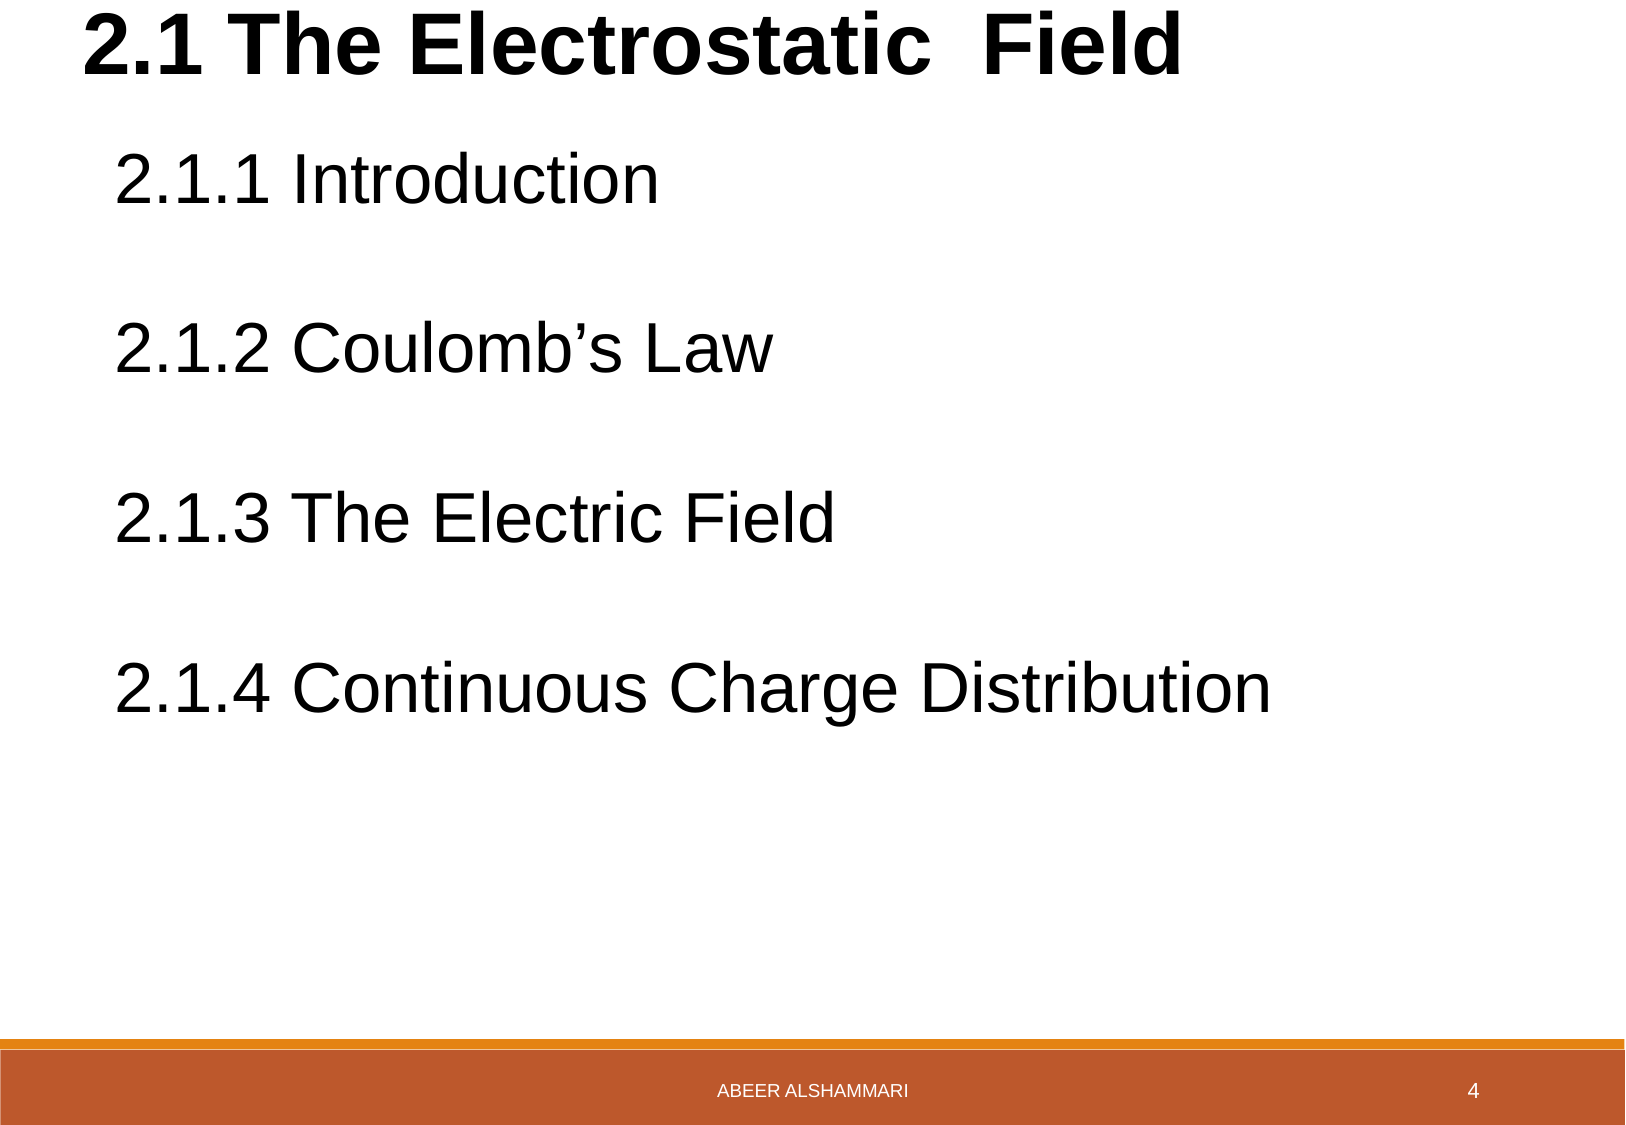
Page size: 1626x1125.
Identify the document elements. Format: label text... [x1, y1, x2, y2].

slide_number 4 [1319, 1059, 1495, 1120]
text_box 2.1.1 Introduction 2.1.2 Coulomb’s Law 2.1.3 The Electric Field 2.1.4 Continuous Charge Distribution [99, 124, 1510, 735]
footer Abeer Alshammari [491, 1059, 1135, 1120]
text_box 2.1 The Electrostatic Field [67, 0, 1226, 100]
